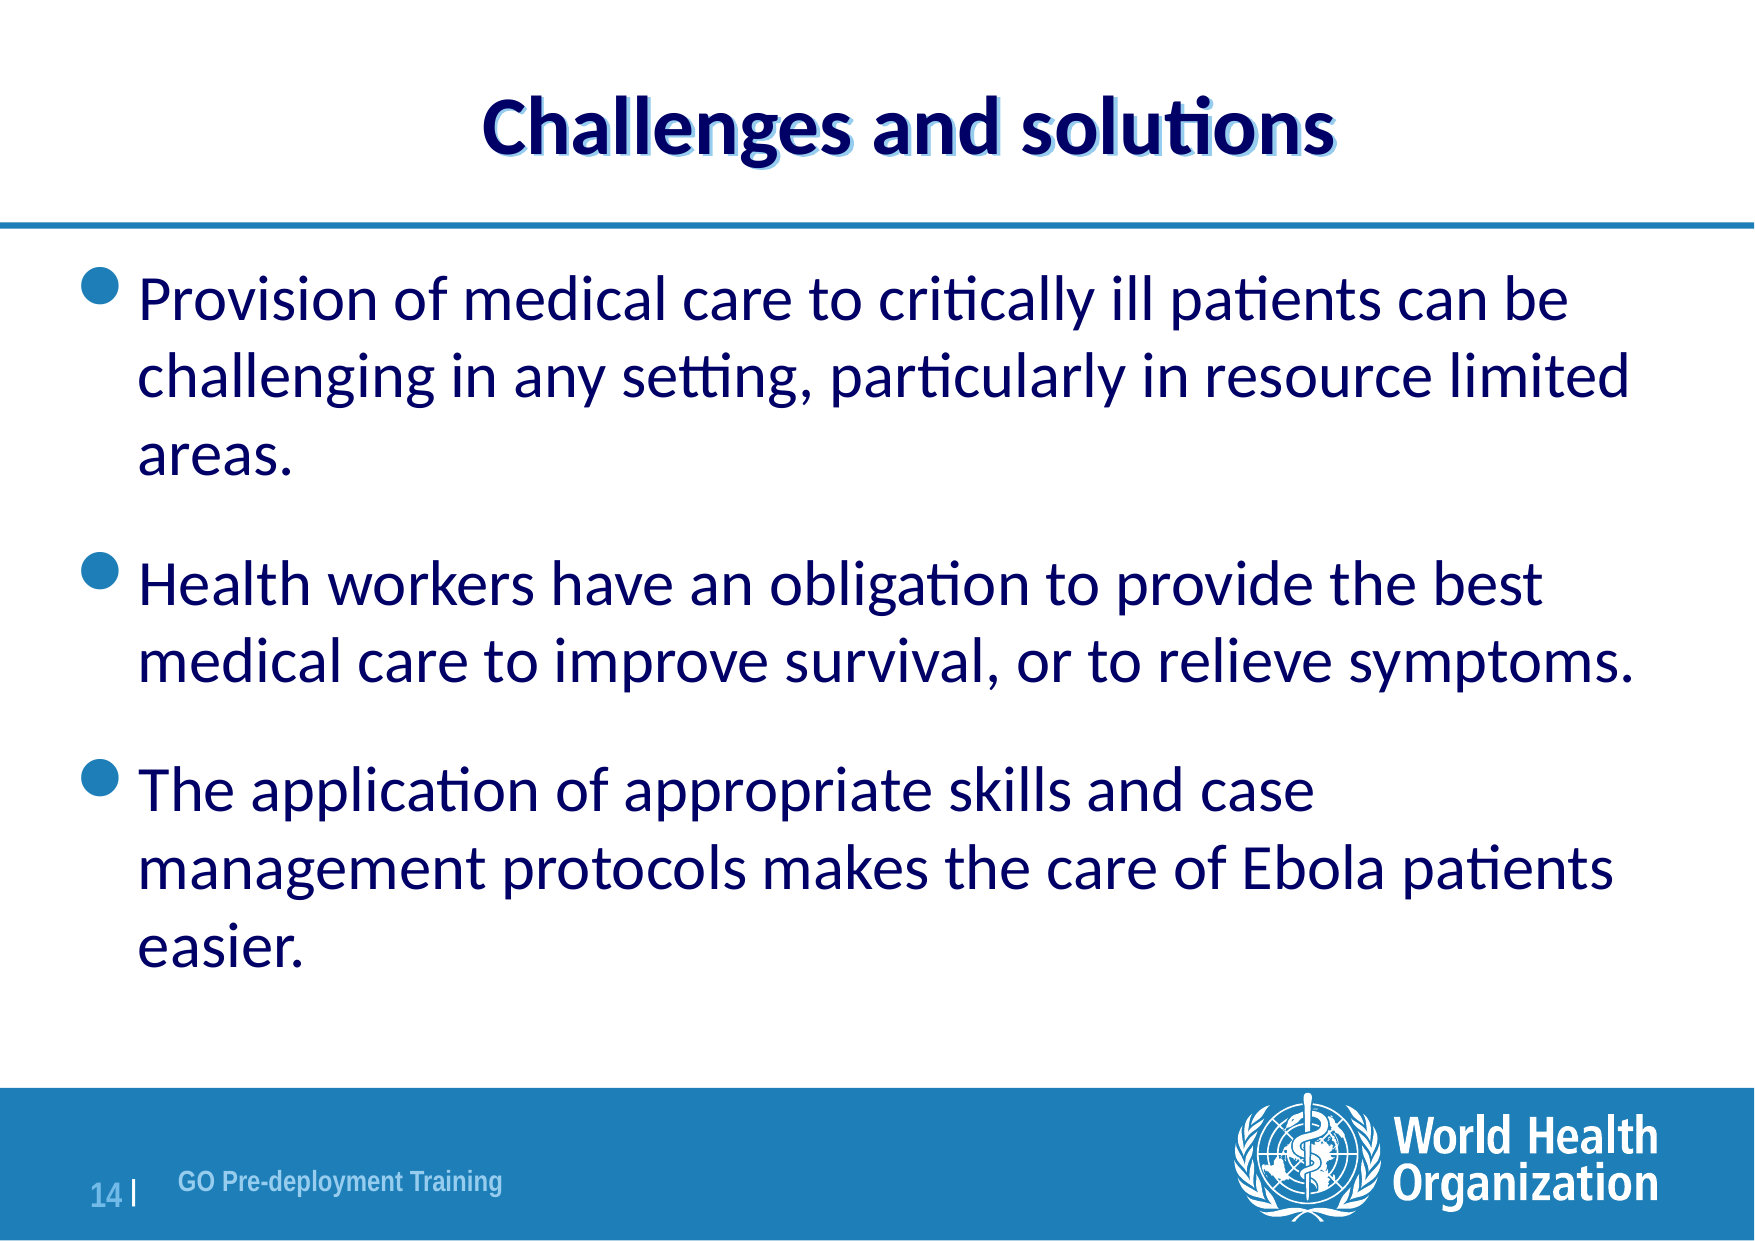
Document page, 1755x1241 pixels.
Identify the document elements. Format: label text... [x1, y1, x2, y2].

title Challenges and solutions [63, 99, 1755, 243]
list Provision of medical care to critically ill patients can be challenging in any setting, particularly in resource limited areas. Health workers have an obligation to provide the best medical care to improve survival, or to relieve symptoms. The application of appropriate skills and case management protocols makes the care of Ebola patients easier. [75, 255, 1640, 1043]
